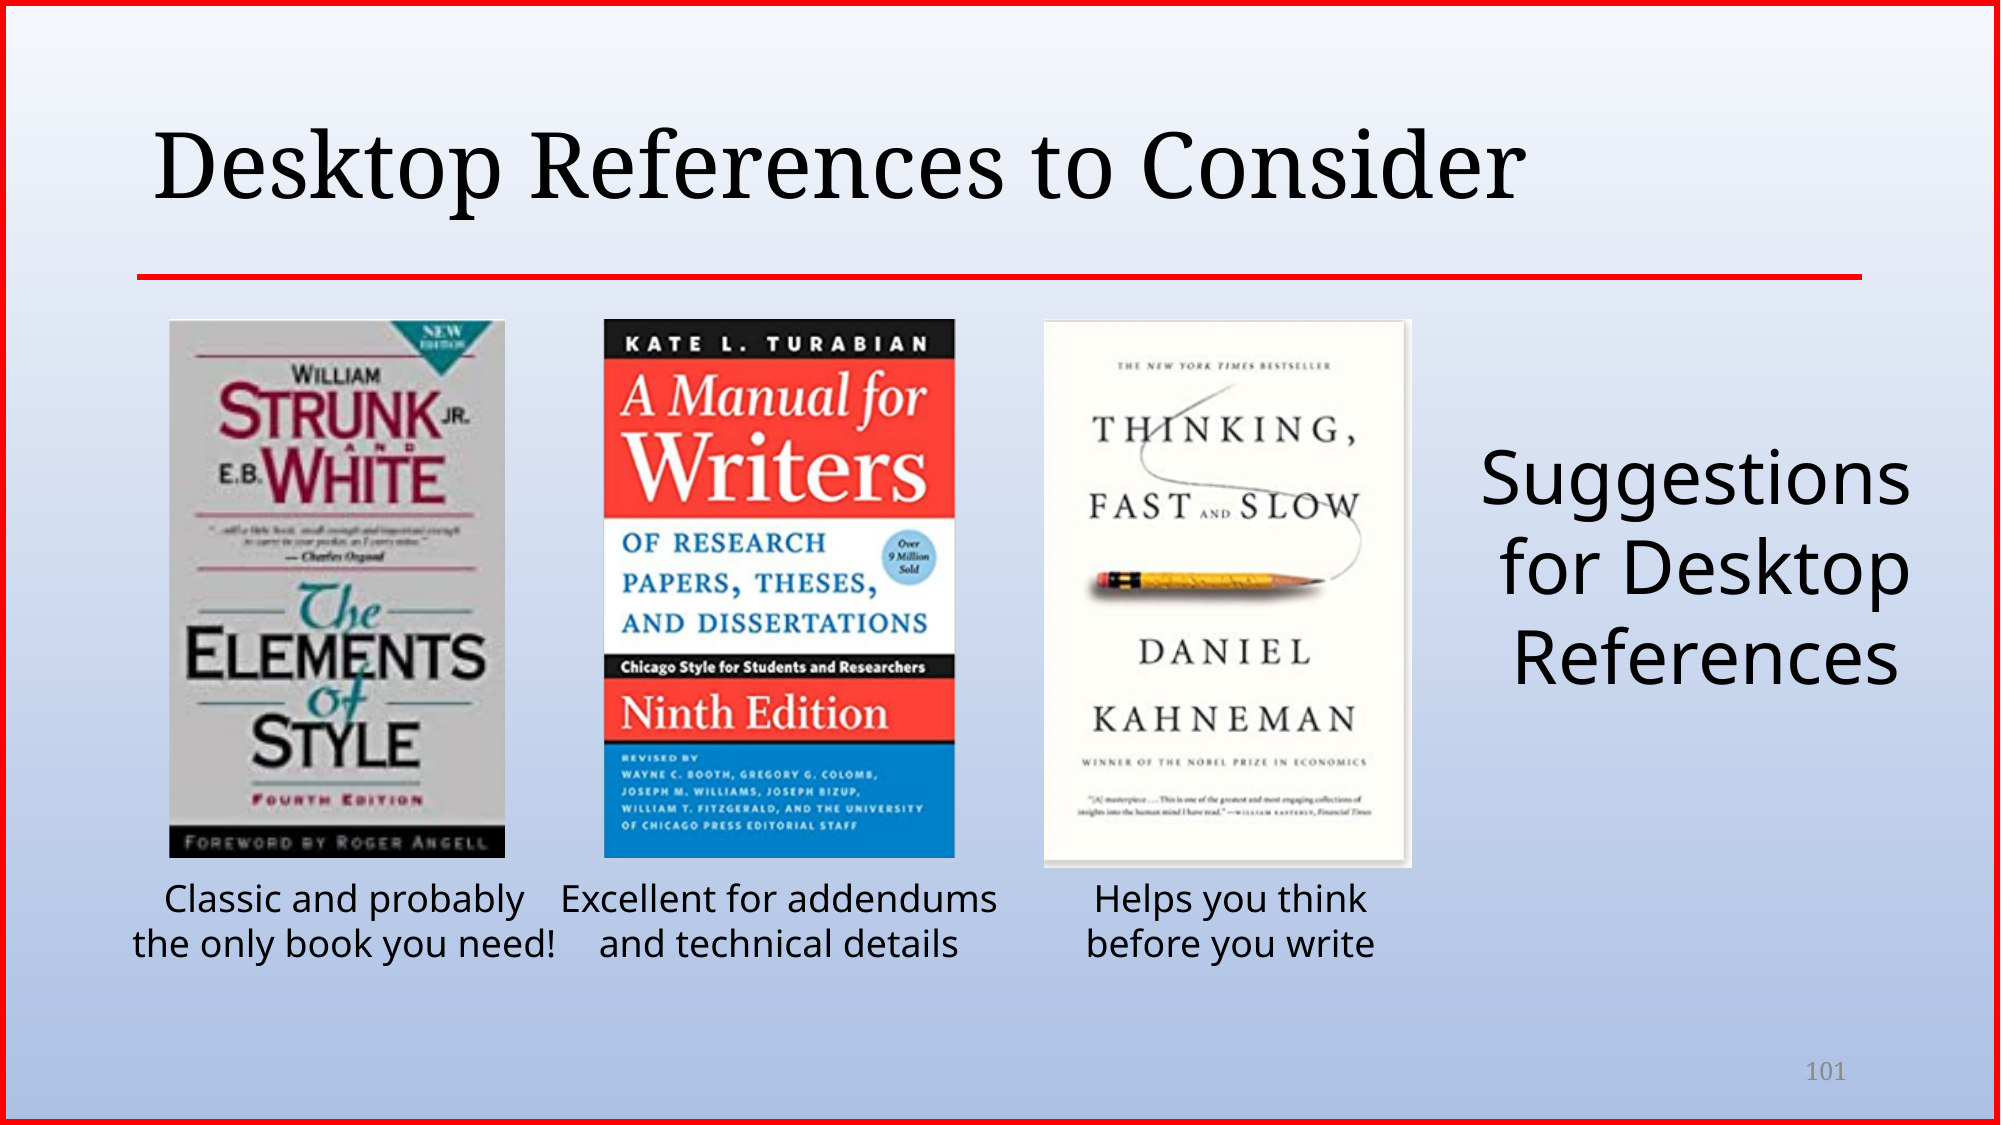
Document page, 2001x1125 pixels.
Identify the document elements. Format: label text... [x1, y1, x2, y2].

text_box Suggestions for Desktop References [1465, 421, 1947, 707]
picture [603, 319, 956, 858]
title Desktop References to Consider [137, 59, 1863, 278]
text_box Helps you think before you write [1070, 868, 1391, 973]
slide_number 101 [1412, 1042, 1863, 1103]
text_box Classic and probably the only book you need! [117, 867, 545, 973]
text_box Excellent for addendums and technical details [545, 867, 1013, 973]
picture [1044, 319, 1413, 868]
picture [169, 319, 505, 858]
